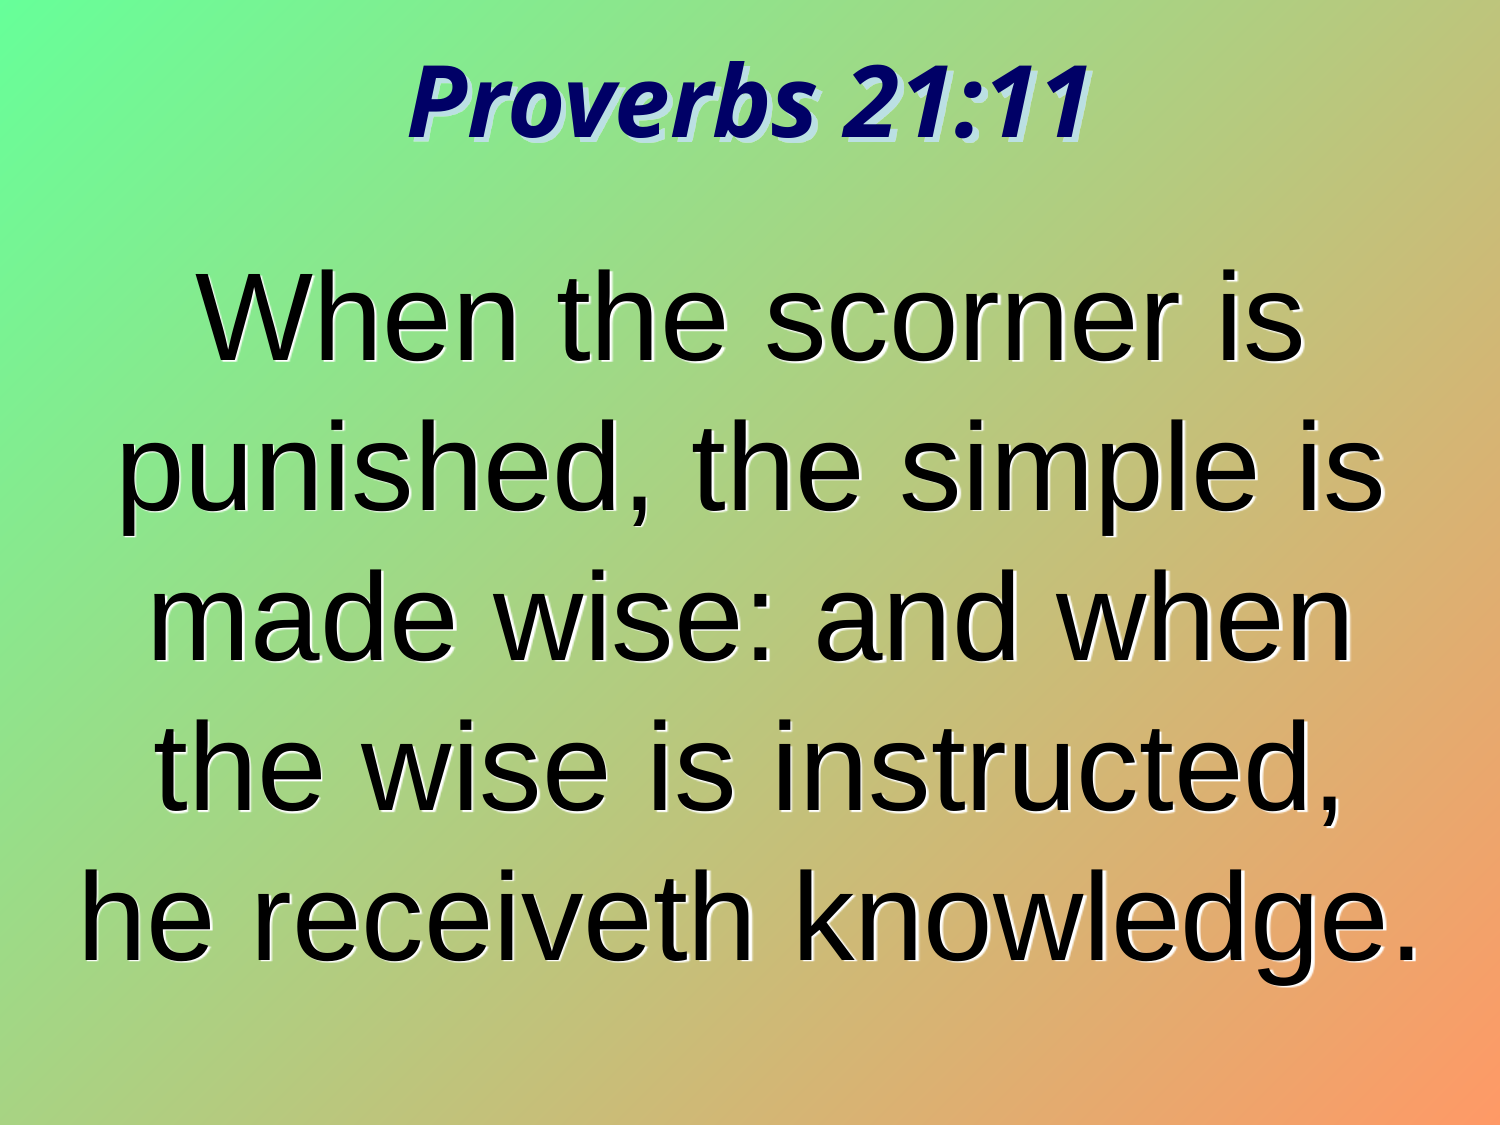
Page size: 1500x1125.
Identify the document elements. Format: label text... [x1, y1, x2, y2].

text_box Proverbs 21:11 [0, 29, 1500, 165]
text_box When the scorner is punished, the simple is made wise: and when the wise is instructed, he receiveth knowledge. [53, 227, 1449, 993]
